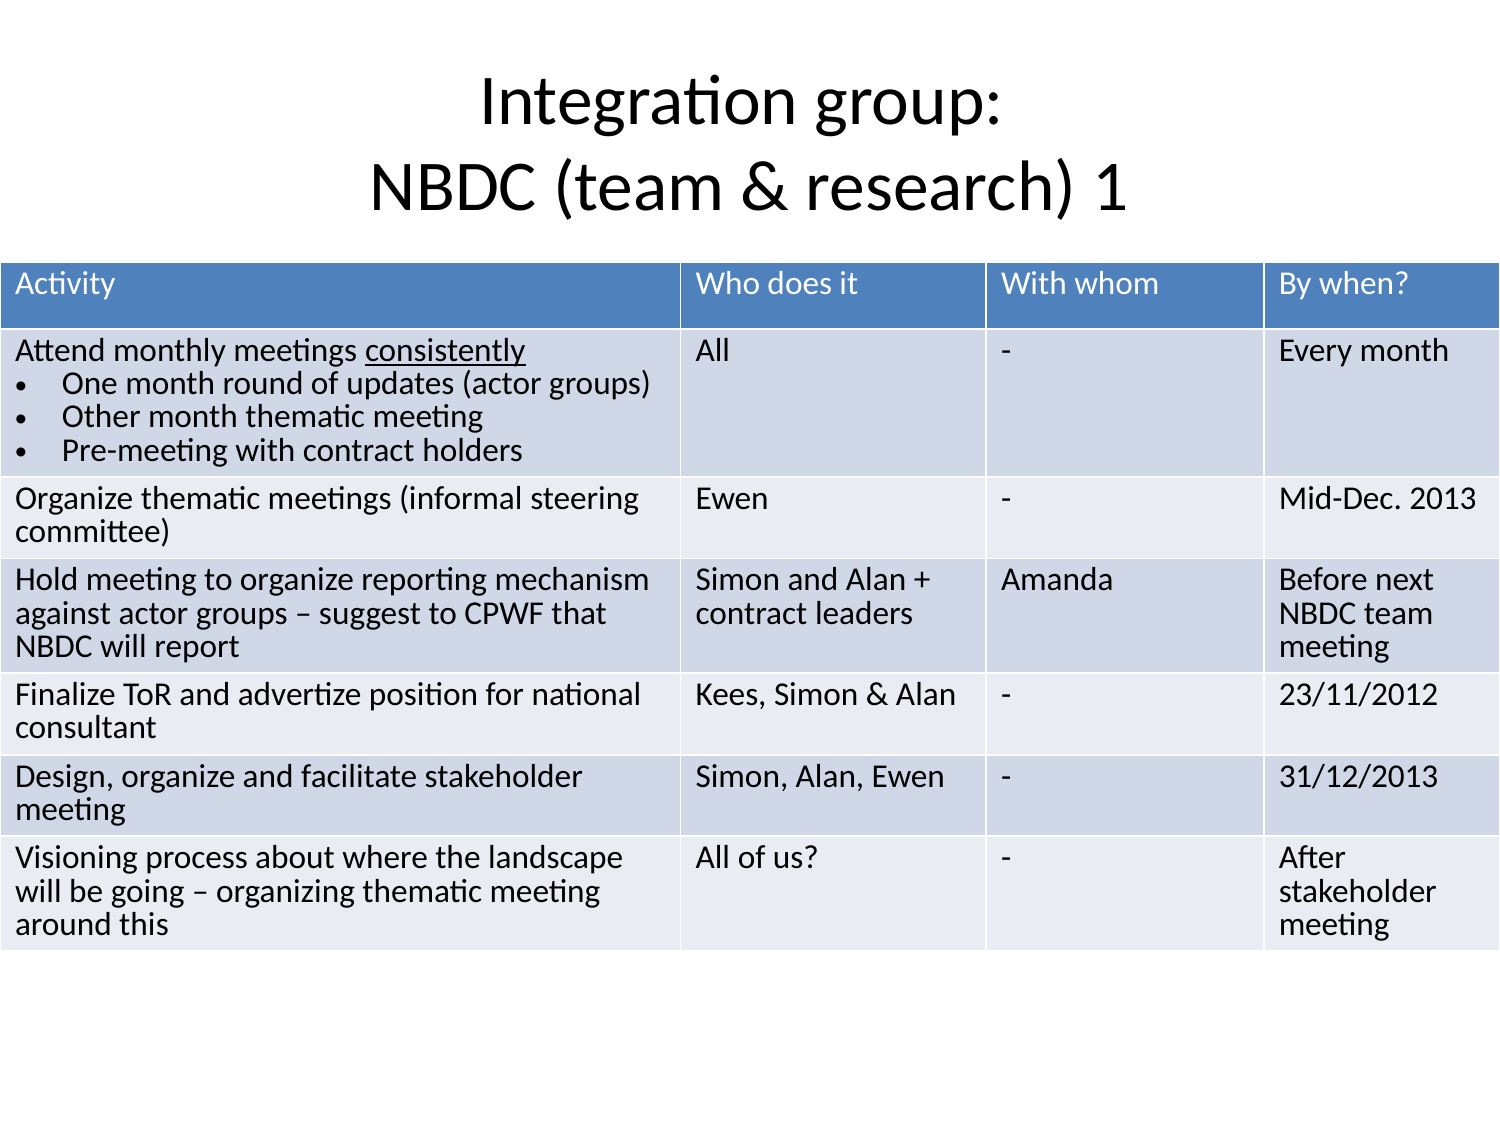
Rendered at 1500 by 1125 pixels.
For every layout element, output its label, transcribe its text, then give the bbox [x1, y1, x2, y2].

table_cell Attend monthly meetings consistently One month round of updates (actor groups) Other month thematic meeting Pre-meeting with contract holders [1, 330, 680, 476]
table_cell 23/11/2012 [1265, 674, 1499, 754]
table_cell - [987, 330, 1263, 476]
table_cell All [681, 330, 985, 476]
table_header By when? [1265, 263, 1499, 328]
table_cell Simon, Alan, Ewen [681, 756, 985, 835]
table_cell Before next NBDC team meeting [1265, 559, 1499, 672]
table_cell - [987, 756, 1263, 835]
table_cell Mid-Dec. 2013 [1265, 478, 1499, 558]
table_cell Organize thematic meetings (informal steering committee) [1, 478, 680, 558]
table_header With whom [987, 263, 1263, 328]
table_cell Simon and Alan + contract leaders [681, 559, 985, 672]
table_cell Finalize ToR and advertize position for national consultant [1, 674, 680, 754]
title Integration group: NBDC (team & research) 1 [75, 45, 1425, 233]
table_cell Every month [1265, 330, 1499, 476]
table_cell - [987, 674, 1263, 754]
table_cell Hold meeting to organize reporting mechanism against actor groups – suggest to CPWF that NBDC will report [1, 559, 680, 672]
table_cell - [987, 837, 1263, 950]
table_cell All of us? [681, 837, 985, 950]
table_cell Ewen [681, 478, 985, 558]
table_cell Amanda [987, 559, 1263, 672]
table_cell Kees, Simon & Alan [681, 674, 985, 754]
table_cell - [987, 478, 1263, 558]
table_cell Visioning process about where the landscape will be going – organizing thematic meeting around this [1, 837, 680, 950]
table_cell After stakeholder meeting [1265, 837, 1499, 950]
table_cell 31/12/2013 [1265, 756, 1499, 835]
table_cell Design, organize and facilitate stakeholder meeting [1, 756, 680, 835]
table_header Who does it [681, 263, 985, 328]
table_header Activity [1, 263, 680, 328]
